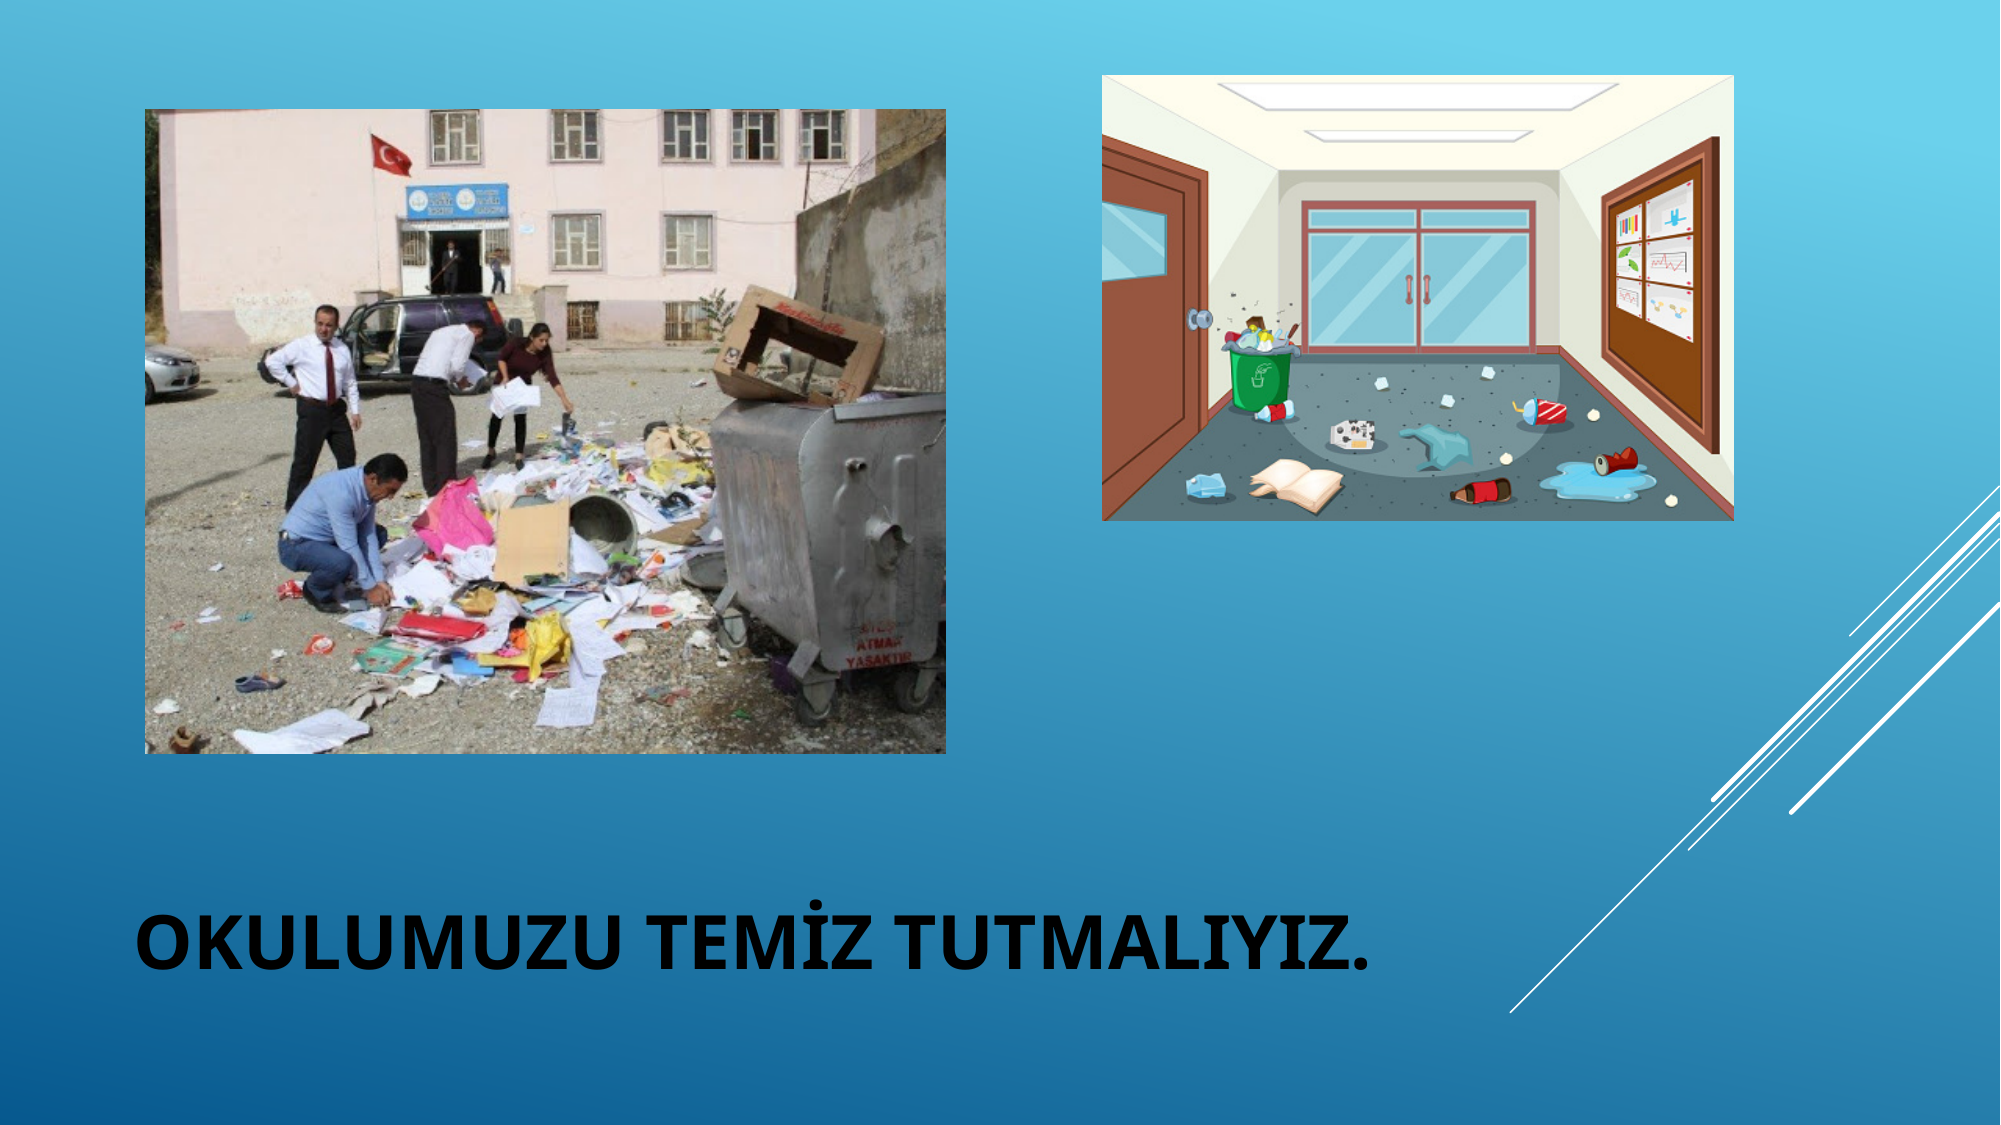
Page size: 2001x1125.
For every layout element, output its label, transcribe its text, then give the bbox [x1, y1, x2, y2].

picture [1101, 75, 1734, 521]
title OKULUMUZU TEMİZ TUTMALIYIZ. [119, 815, 1520, 1063]
picture [145, 109, 947, 754]
